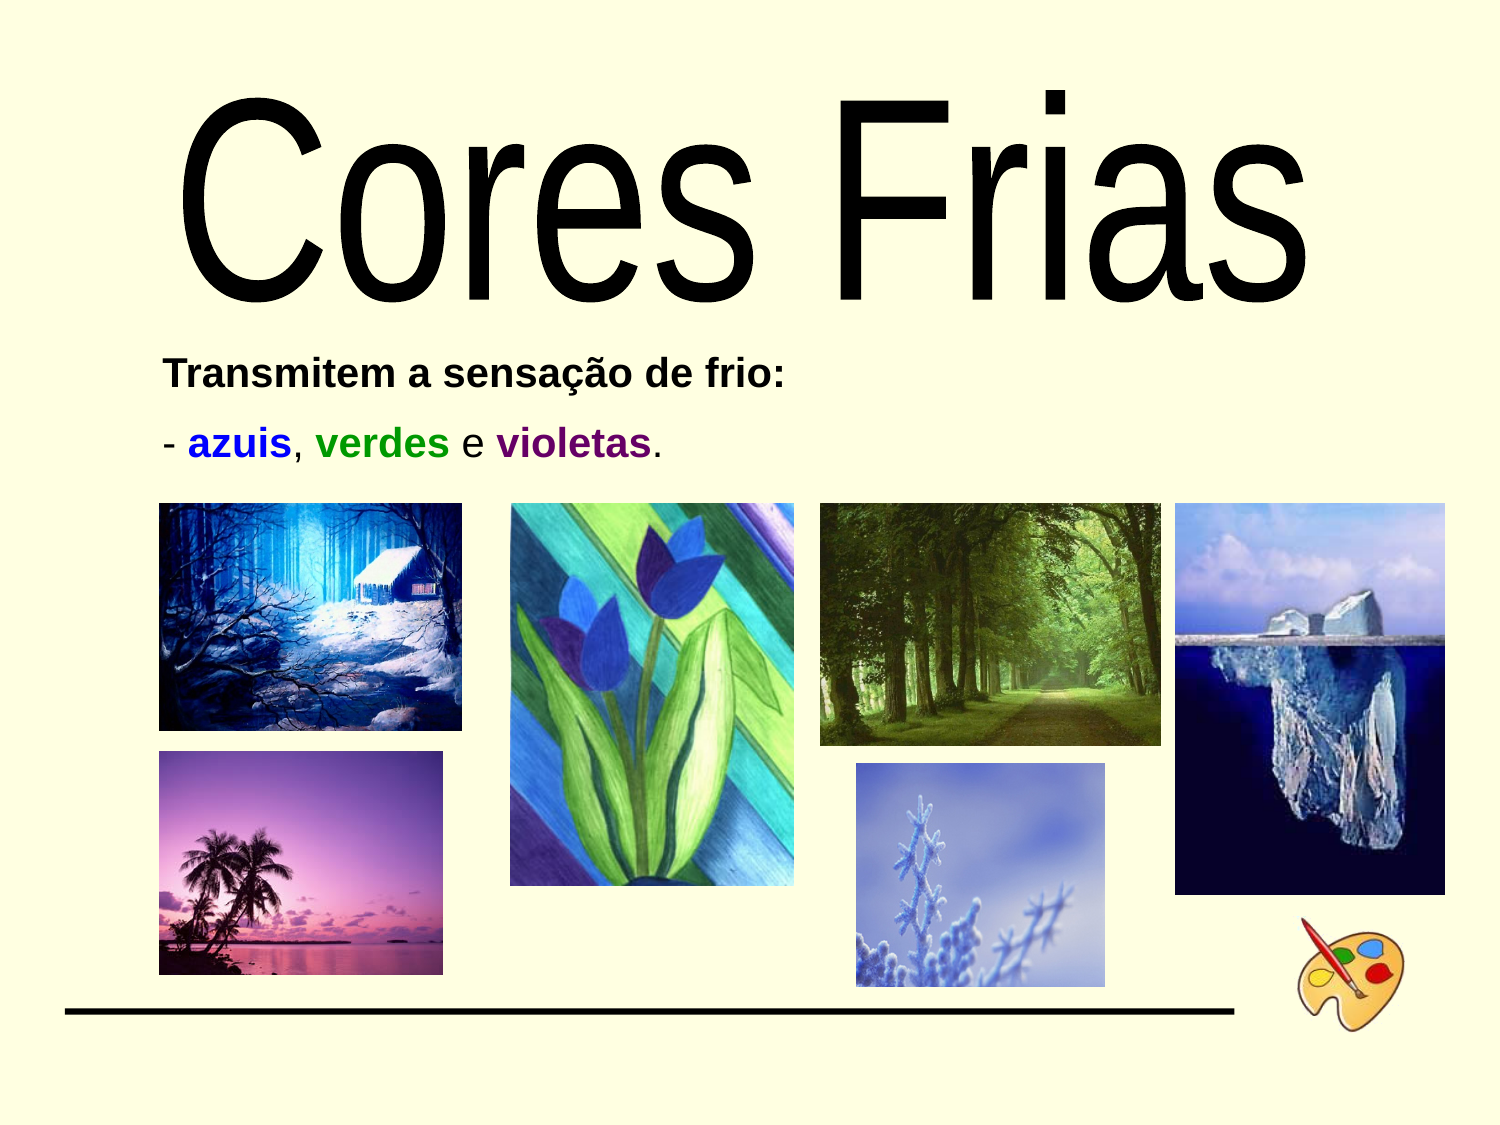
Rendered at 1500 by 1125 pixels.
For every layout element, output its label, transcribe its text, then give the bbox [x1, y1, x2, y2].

picture [1293, 916, 1410, 1033]
picture [1174, 503, 1445, 895]
text_box Transmitem a sensação de frio: - azuis, verdes e violetas. [147, 338, 1400, 474]
picture [159, 751, 444, 975]
picture [159, 503, 462, 731]
picture [855, 762, 1105, 987]
picture [510, 503, 794, 886]
picture [820, 503, 1161, 746]
